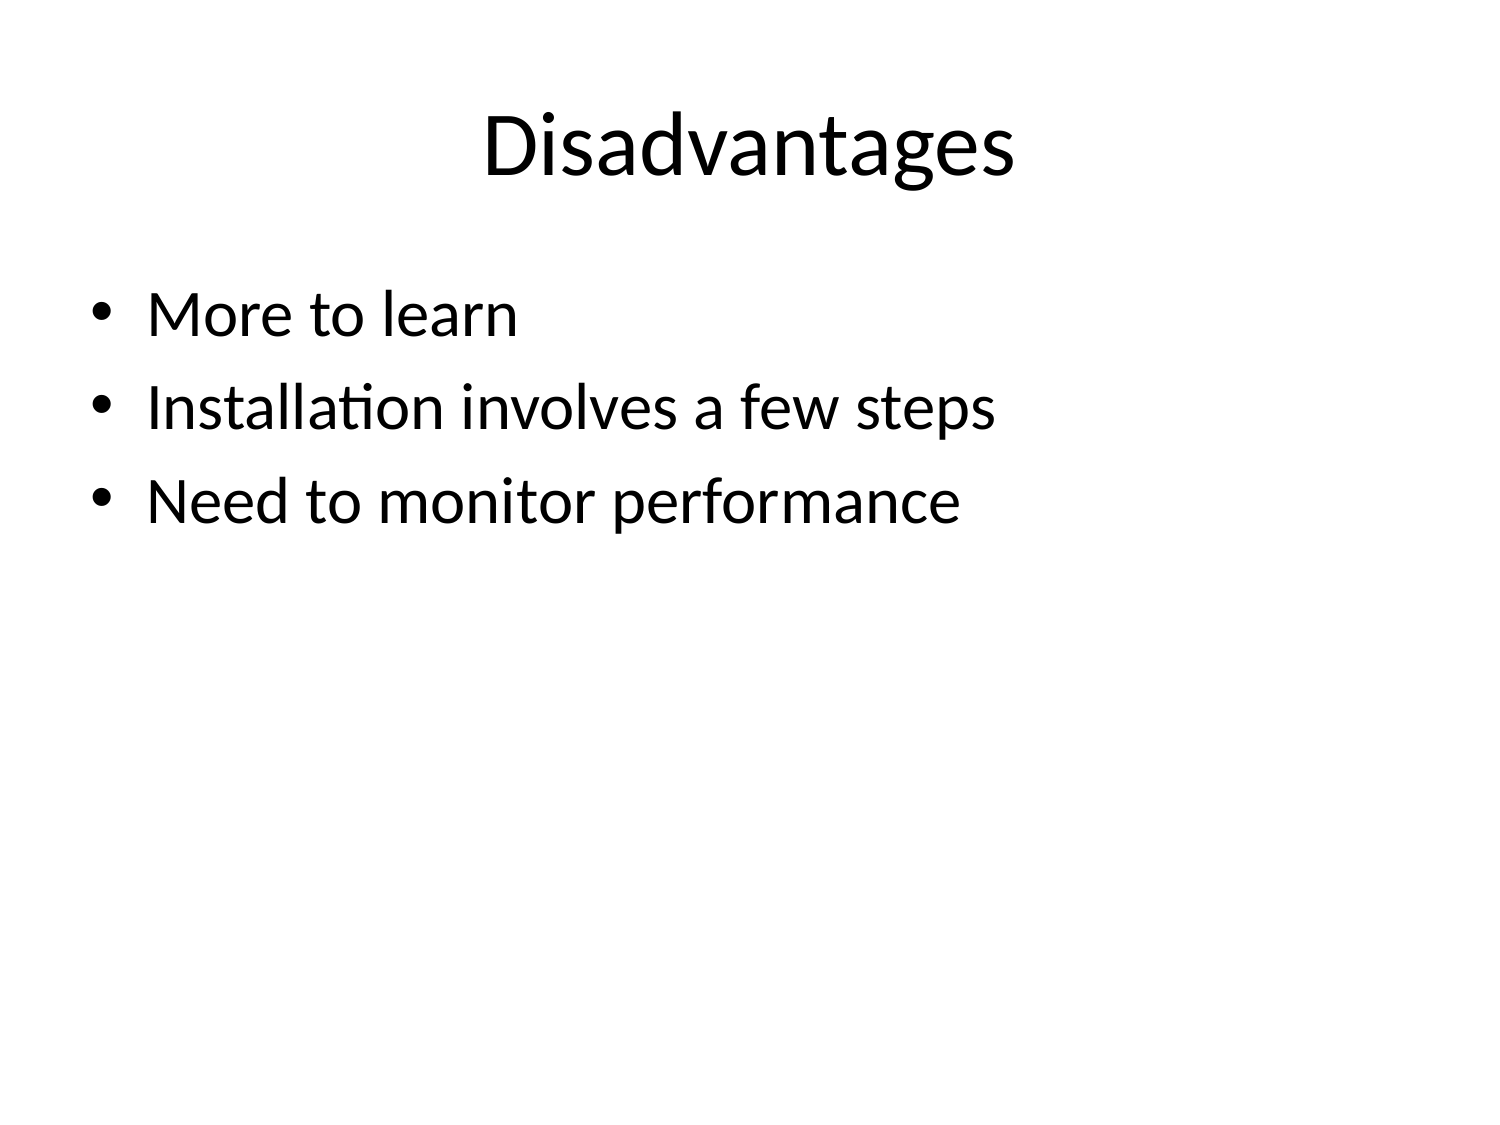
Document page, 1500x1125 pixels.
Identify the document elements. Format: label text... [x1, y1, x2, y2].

list More to learn Installation involves a few steps Need to monitor performance [75, 262, 1425, 1005]
title Disadvantages [75, 45, 1425, 233]
